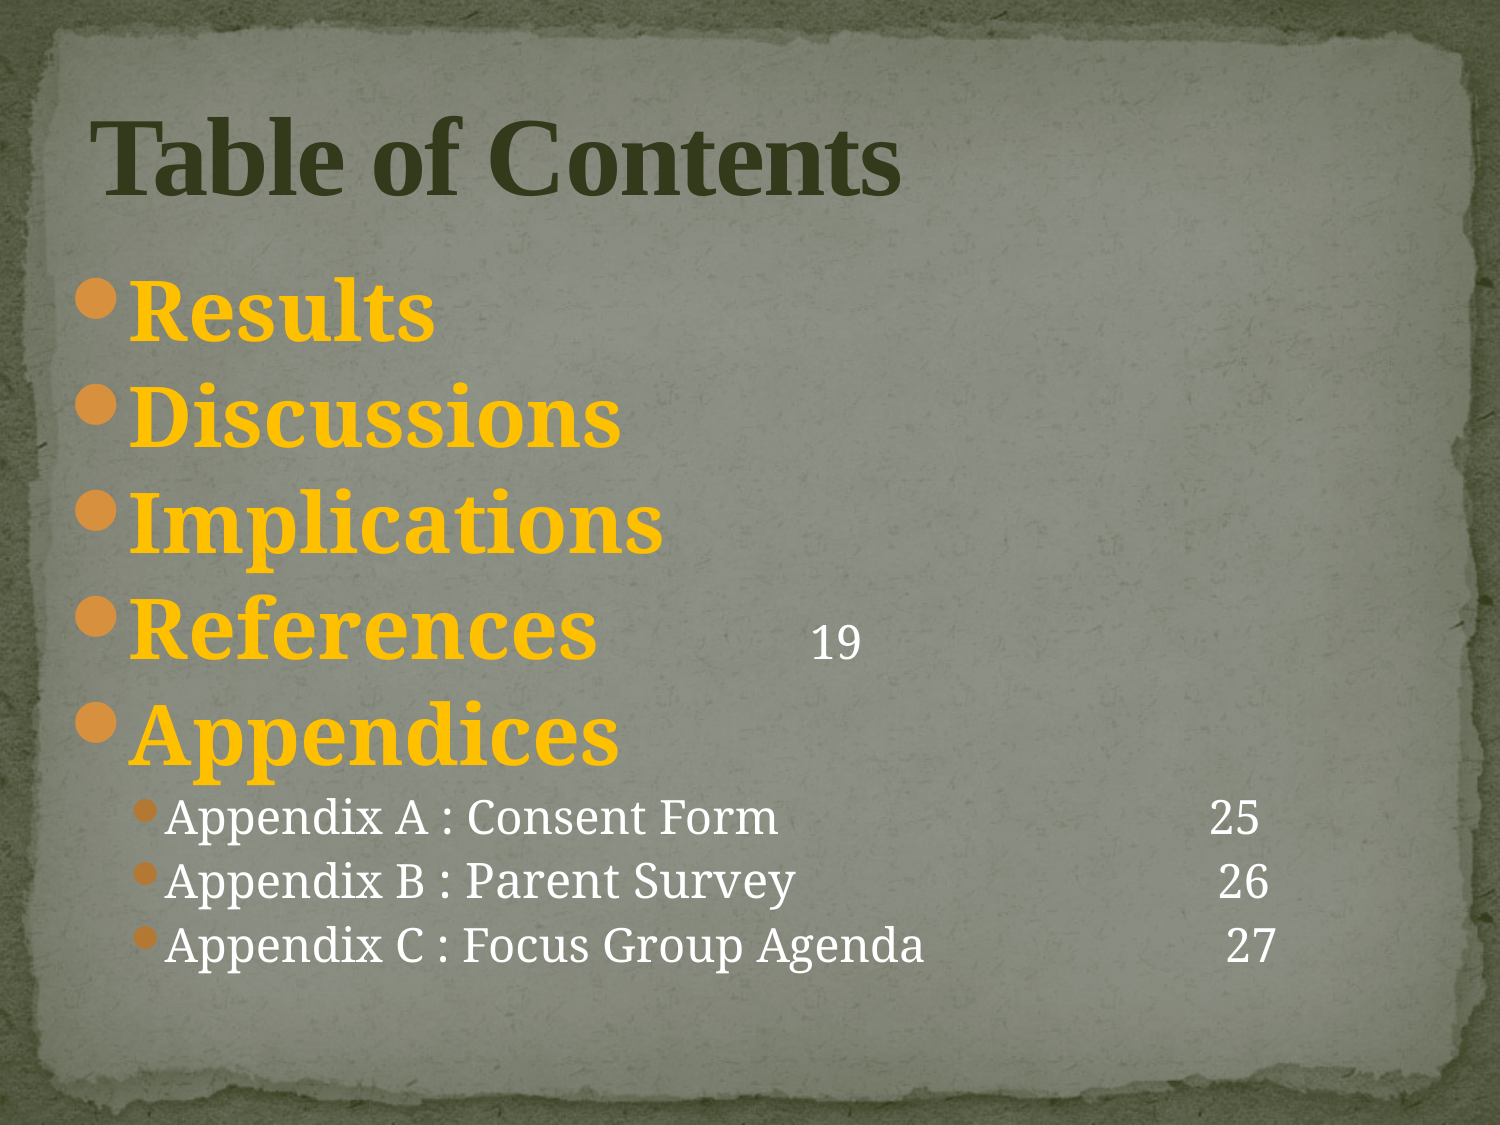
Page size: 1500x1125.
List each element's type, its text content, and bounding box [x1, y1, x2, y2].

list Results Discussions Implications References 19 Appendices Appendix A : Consent Form 25 Appendix B : Parent Survey 26 Appendix C : Focus Group Agenda 27 [0, 249, 1350, 1000]
title Table of Contents [74, 24, 1425, 225]
